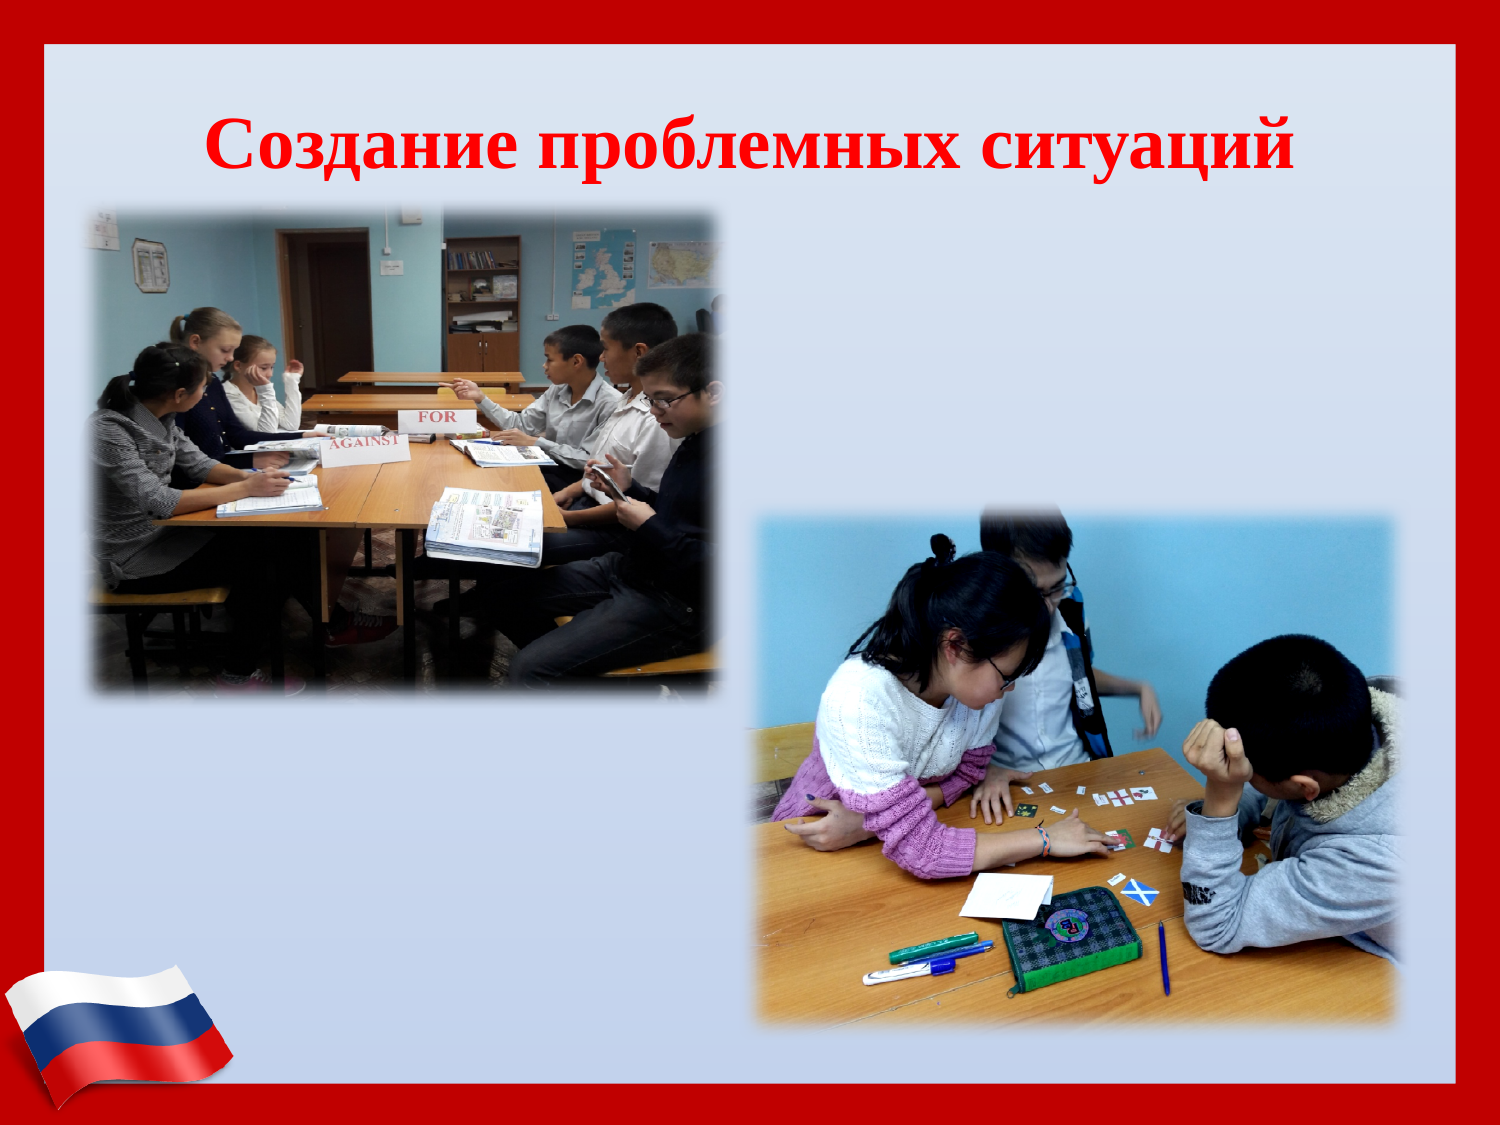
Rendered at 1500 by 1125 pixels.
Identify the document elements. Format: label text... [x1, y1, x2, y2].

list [738, 498, 1412, 1041]
title Создание проблемных ситуаций [74, 44, 1426, 233]
picture [74, 196, 733, 709]
picture [0, 906, 237, 1125]
